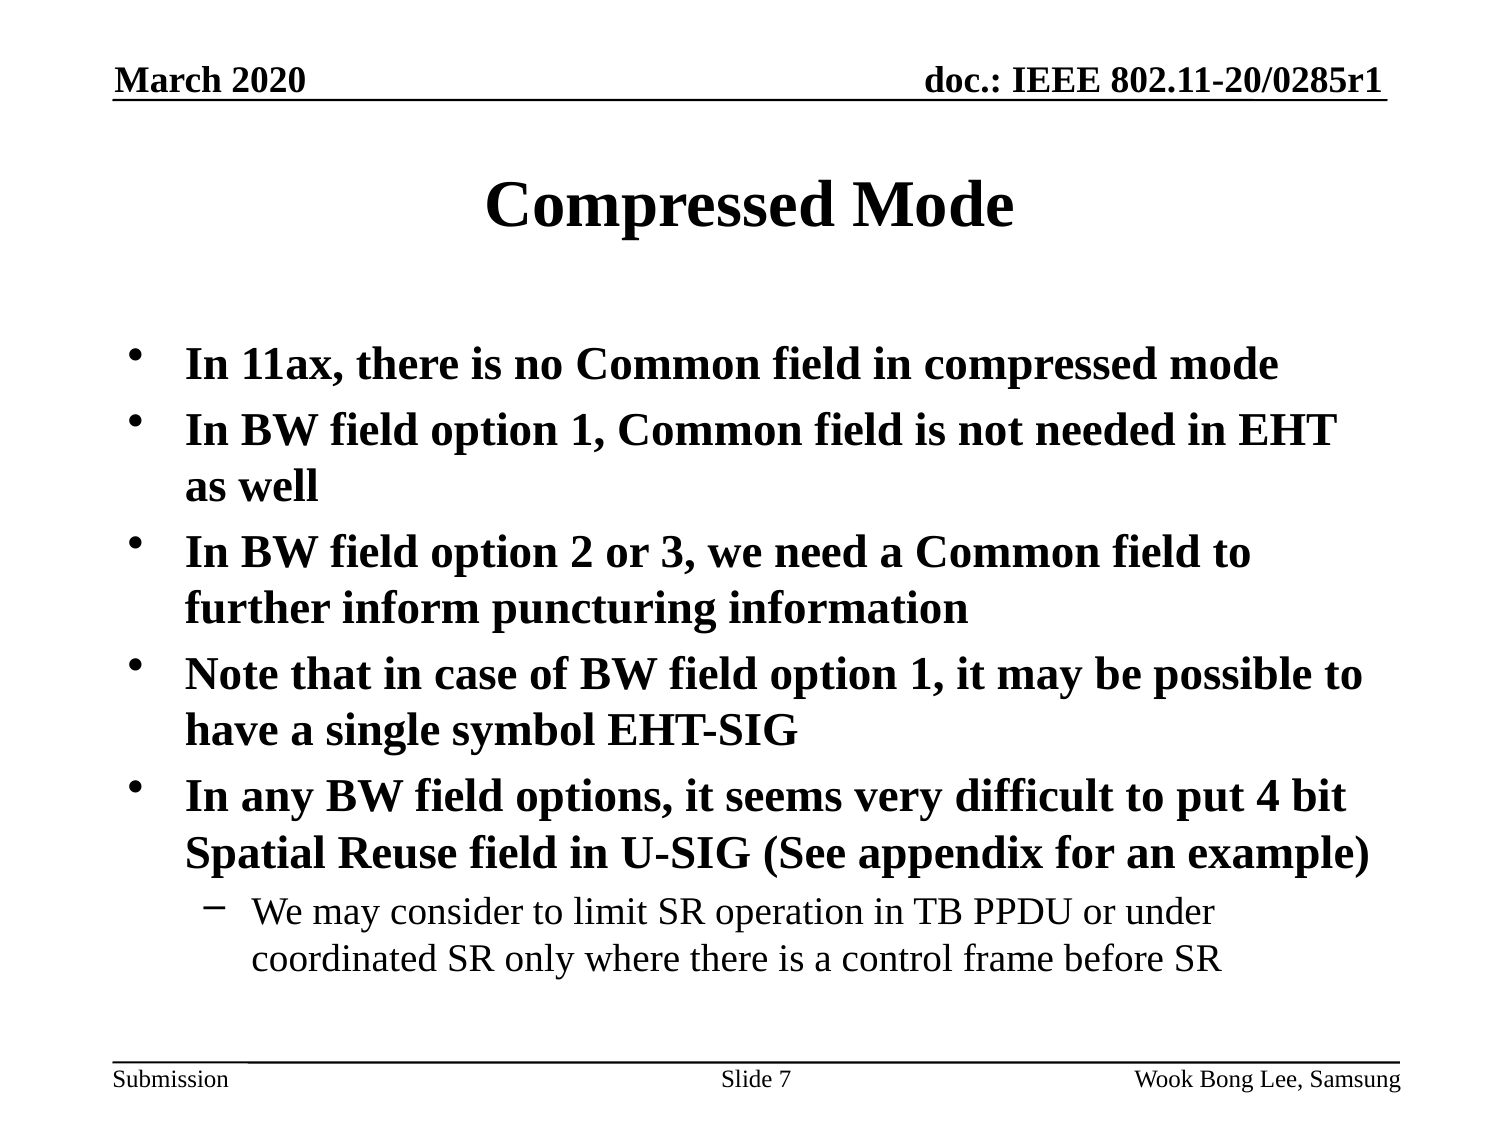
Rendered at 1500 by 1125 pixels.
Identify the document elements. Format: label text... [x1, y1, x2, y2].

title Compressed Mode [112, 112, 1388, 288]
slide_number Slide 7 [712, 1061, 800, 1093]
footer Wook Bong Lee, Samsung [1130, 1061, 1402, 1093]
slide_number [114, 54, 309, 101]
list In 11ax, there is no Common field in compressed mode In BW field option 1, Common field is not needed in EHT as well In BW field option 2 or 3, we need a Common field to further inform puncturing information Note that in case of BW field option 1, it may be possible to have a single symbol EHT-SIG In any BW field options, it seems very difficult to put 4 bit Spatial Reuse field in U-SIG (See appendix for an example) We may consider to limit SR operation in TB PPDU or under coordinated SR only where there is a control frame before SR [112, 324, 1388, 1001]
